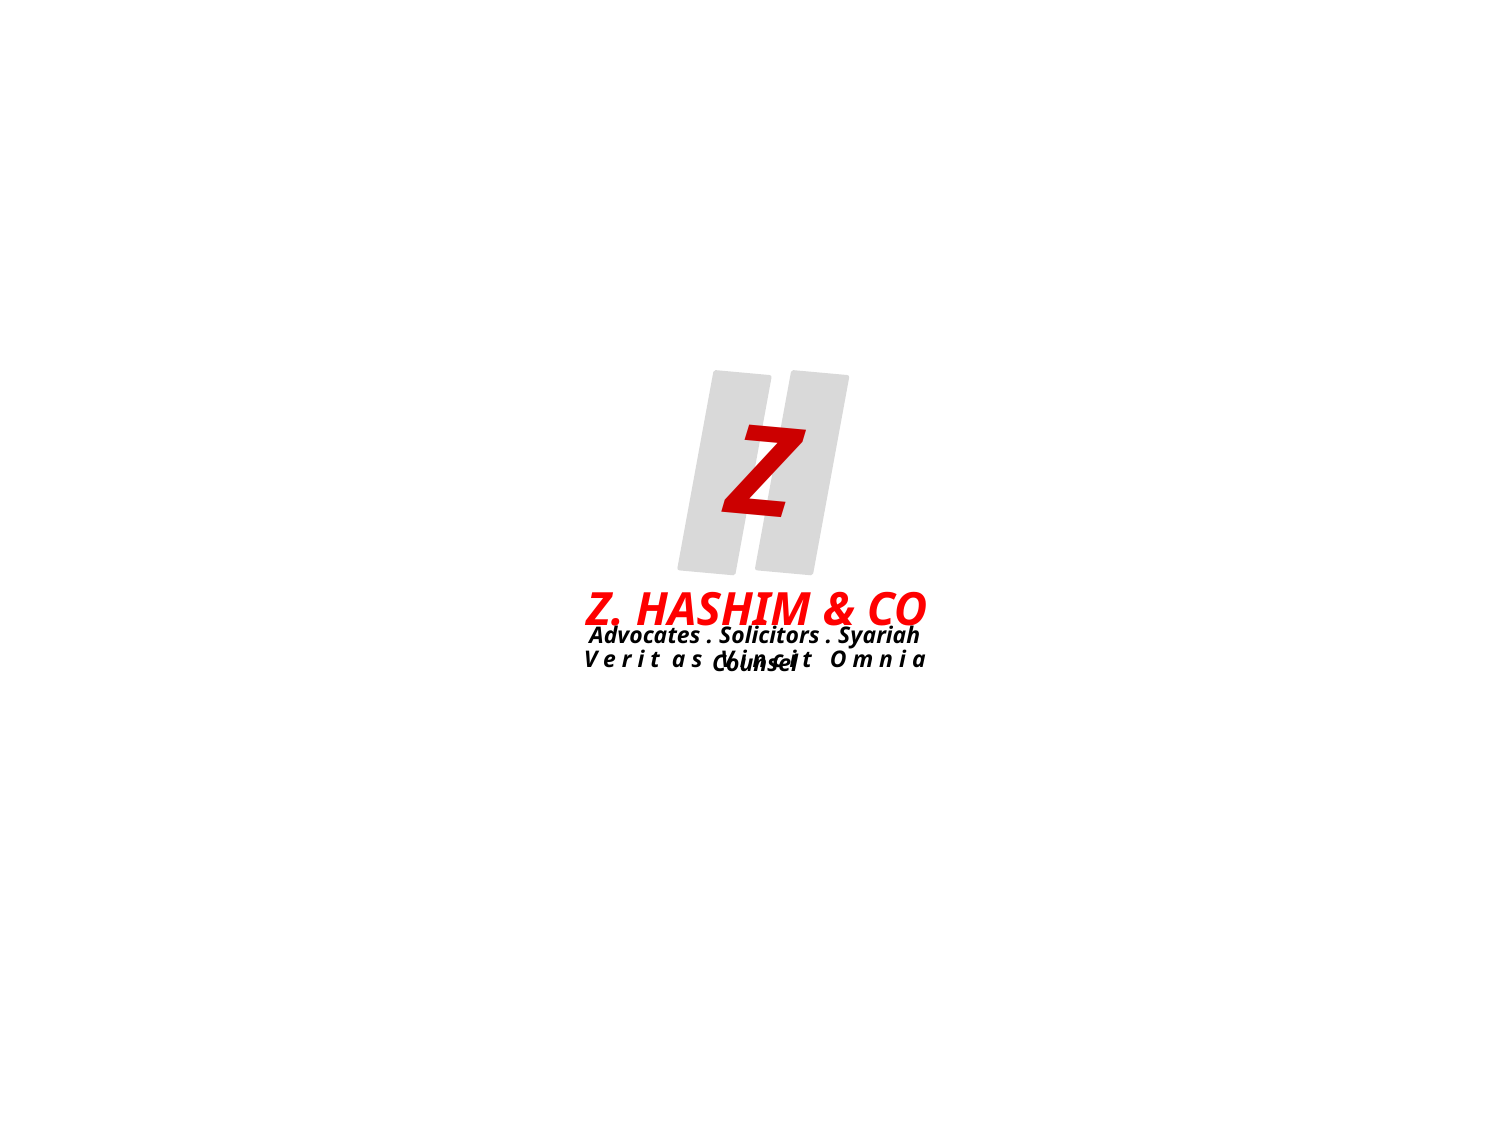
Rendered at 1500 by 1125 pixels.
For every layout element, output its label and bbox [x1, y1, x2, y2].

text_box [548, 373, 963, 681]
